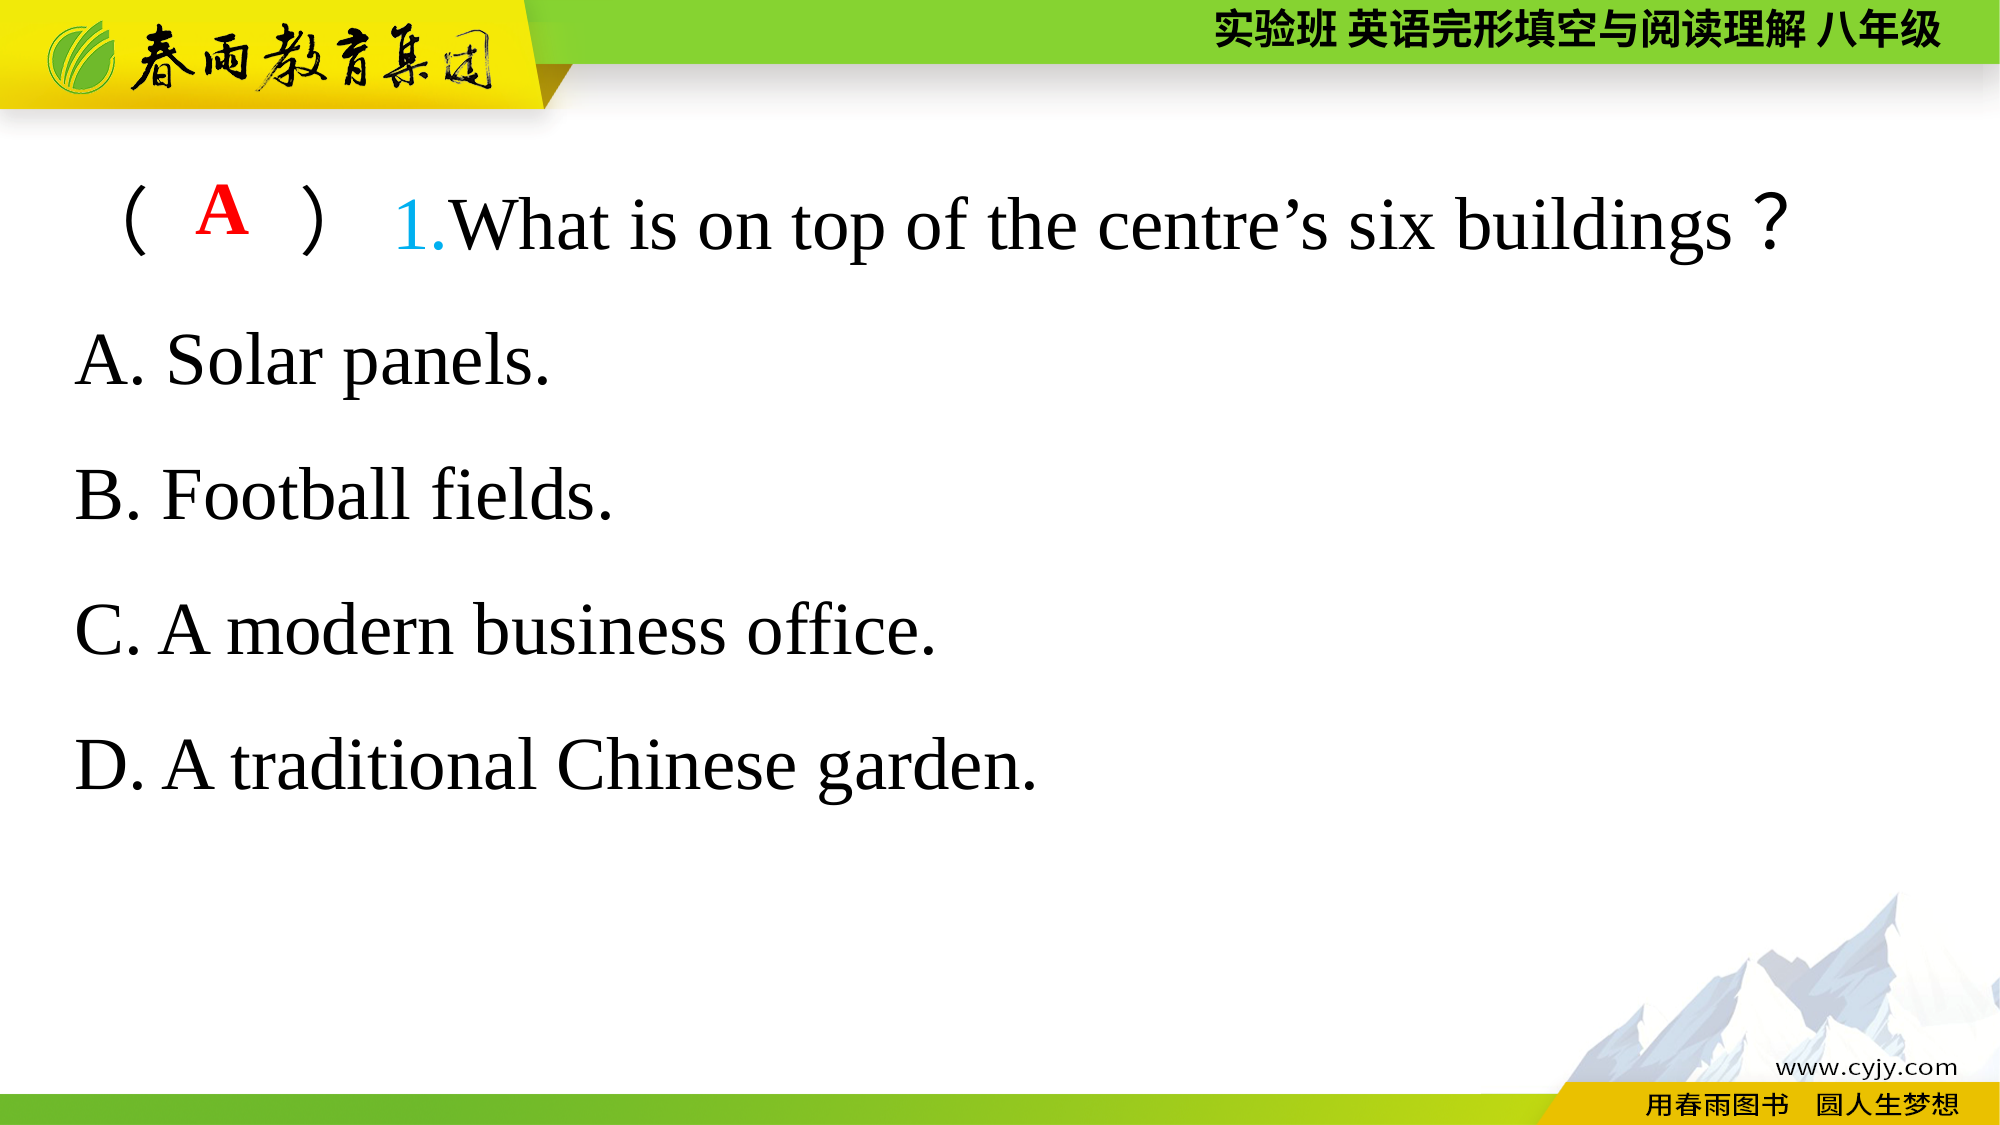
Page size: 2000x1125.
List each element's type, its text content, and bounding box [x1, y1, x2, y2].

picture [0, 0, 2000, 1125]
text_box A [181, 151, 266, 257]
list （ ）1.What is on top of the centre’s six buildings？ A. Solar panels. B. Football fields. C. A modern business office. D. A traditional Chinese garden. [59, 122, 1944, 820]
